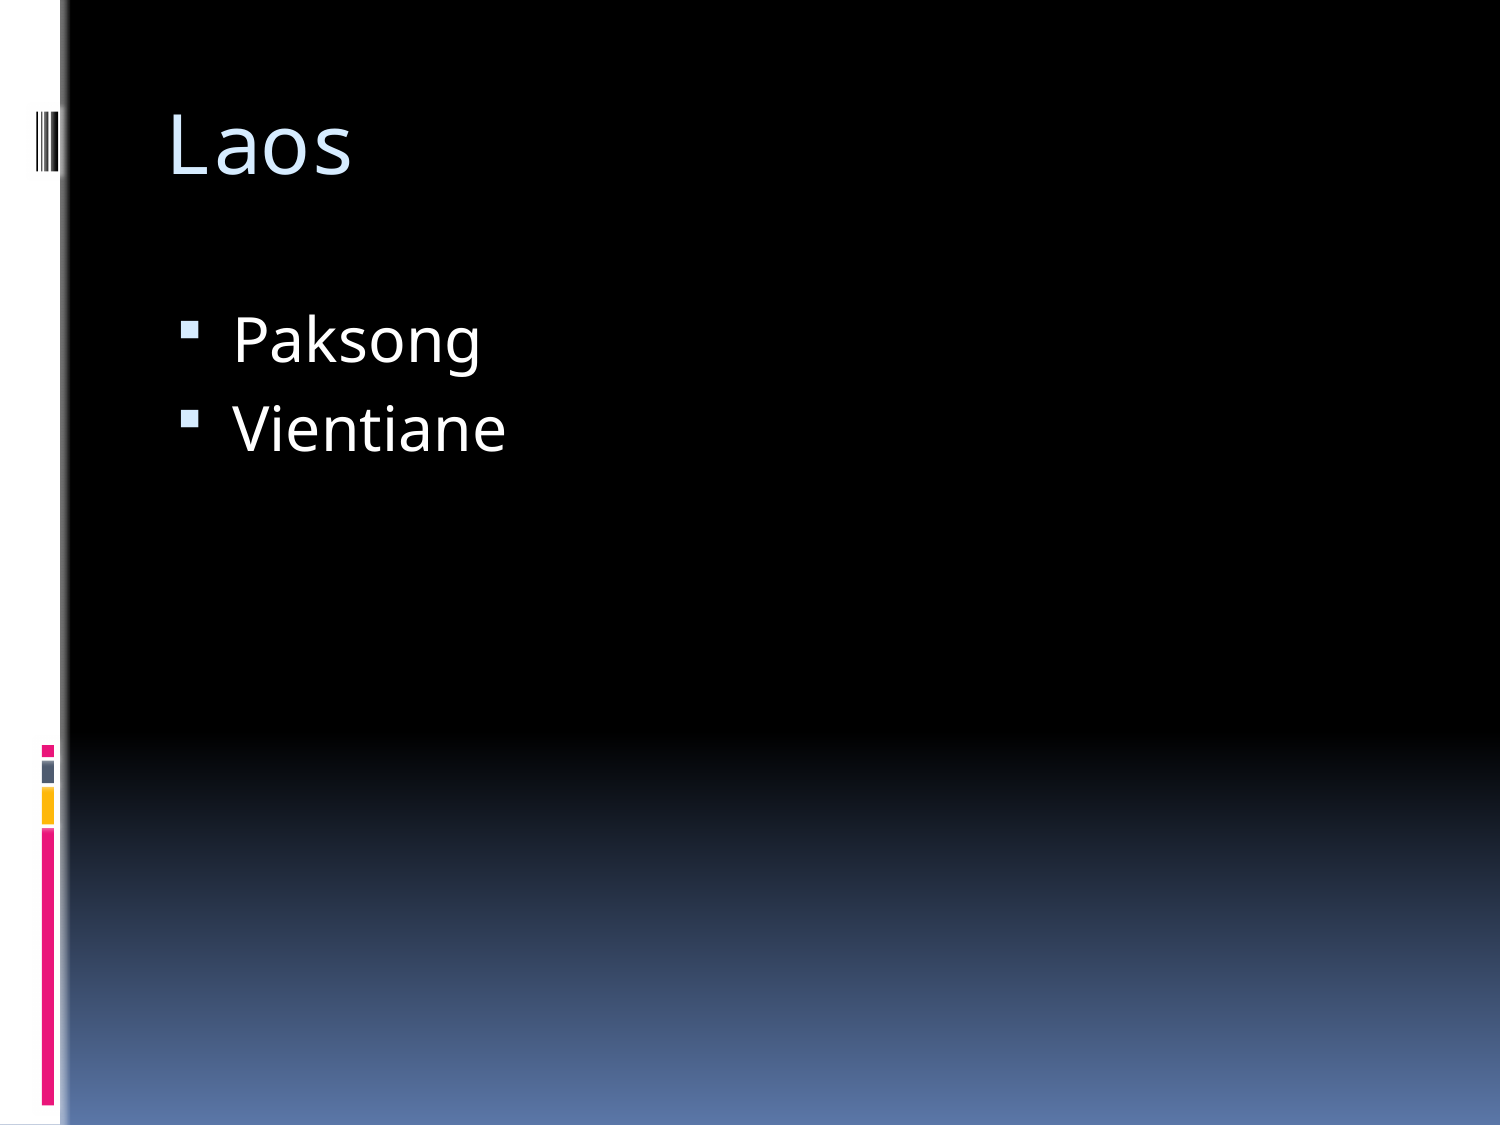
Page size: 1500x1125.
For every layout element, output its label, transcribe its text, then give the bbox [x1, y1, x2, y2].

list Paksong Vientiane [150, 292, 1425, 1043]
title Laos [150, 83, 1425, 234]
